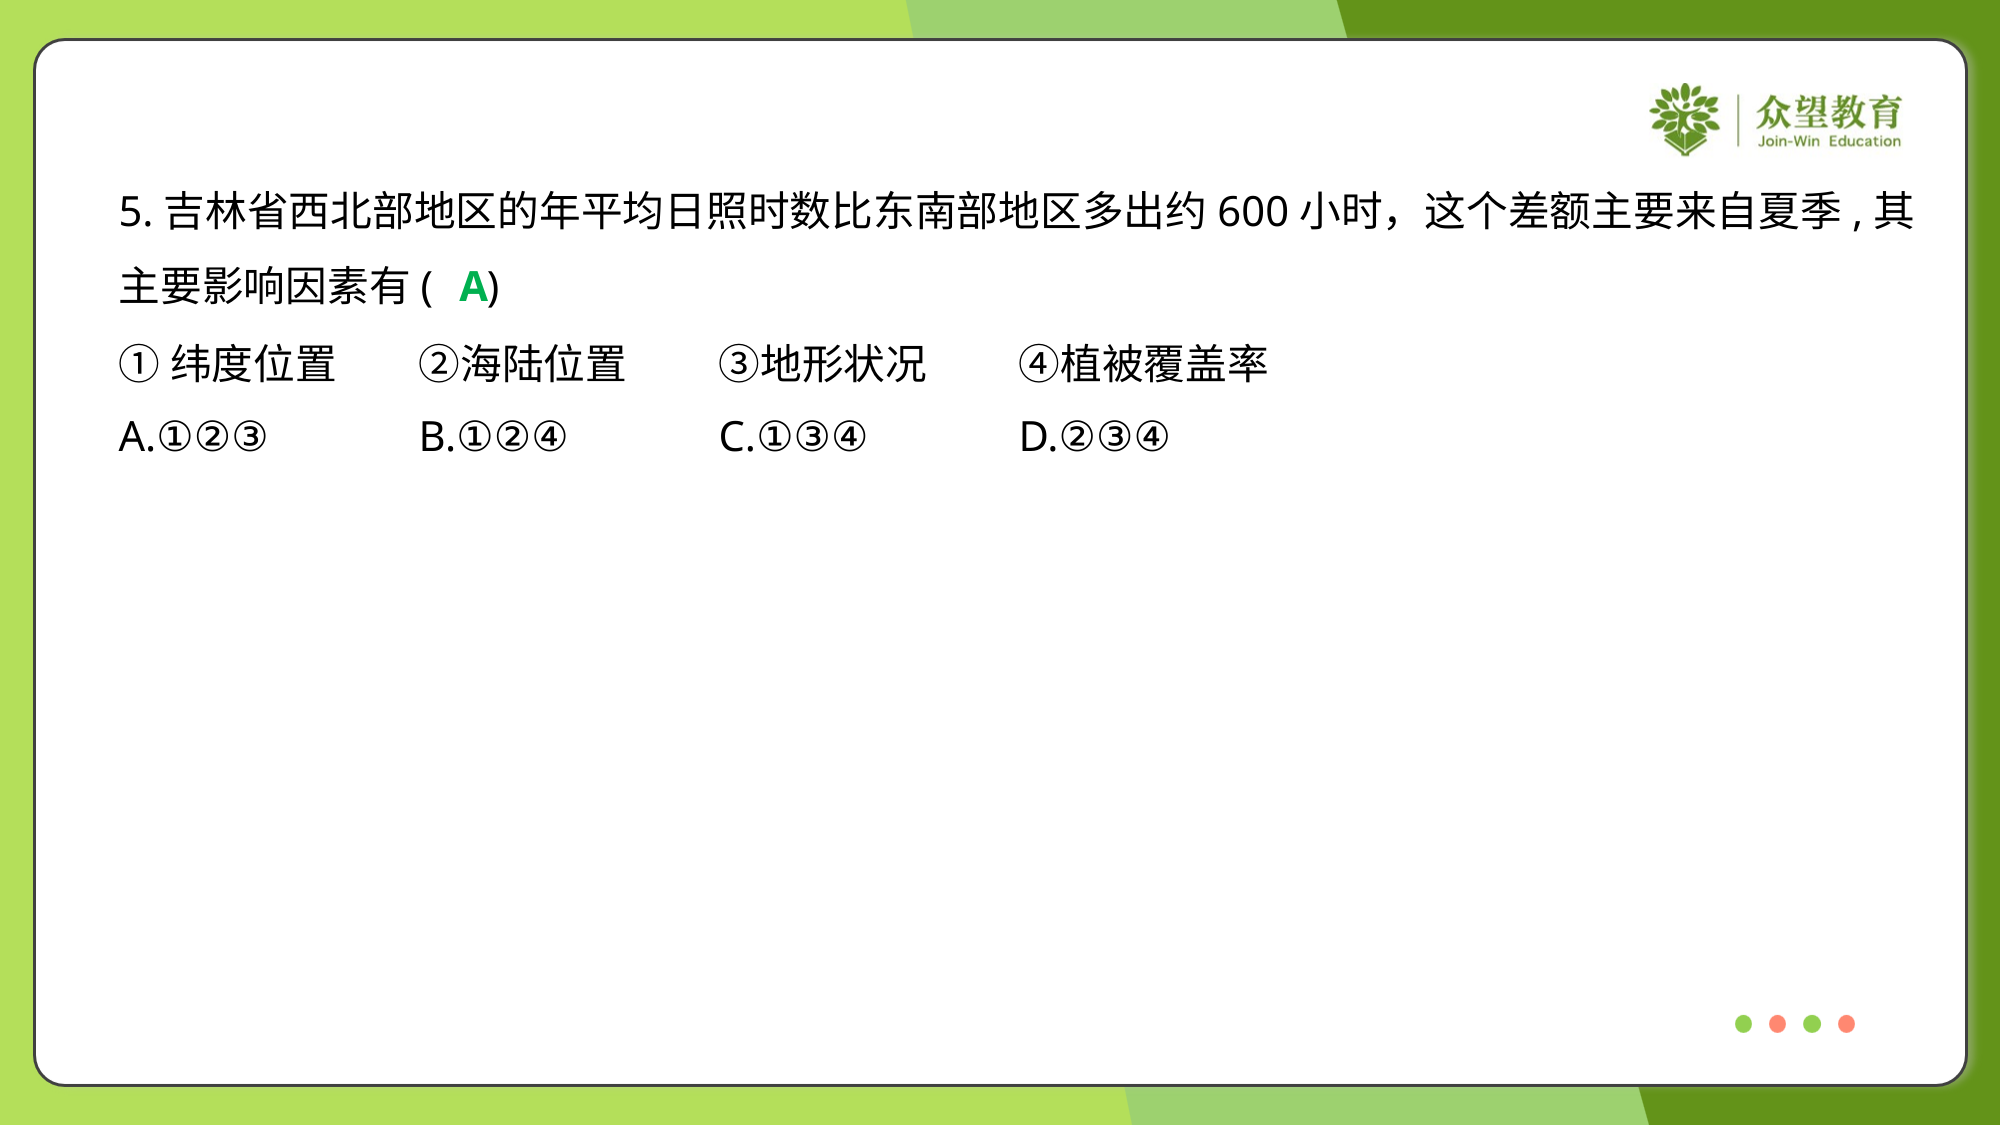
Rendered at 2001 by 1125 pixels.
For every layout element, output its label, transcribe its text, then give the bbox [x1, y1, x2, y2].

picture [0, 0, 2000, 1125]
text_box 5.吉林省西北部地区的年平均日照时数比东南部地区多出约600小时，这个差额主要来自夏季,其 主要影响因素有( ) [118, 159, 1883, 310]
text_box A.①②③ B.①②④ C.①③④ D.②③④ [118, 388, 1883, 460]
text_box A [442, 234, 505, 310]
text_box ①纬度位置 ②海陆位置 ③地形状况 ④植被覆盖率 [118, 317, 1883, 388]
